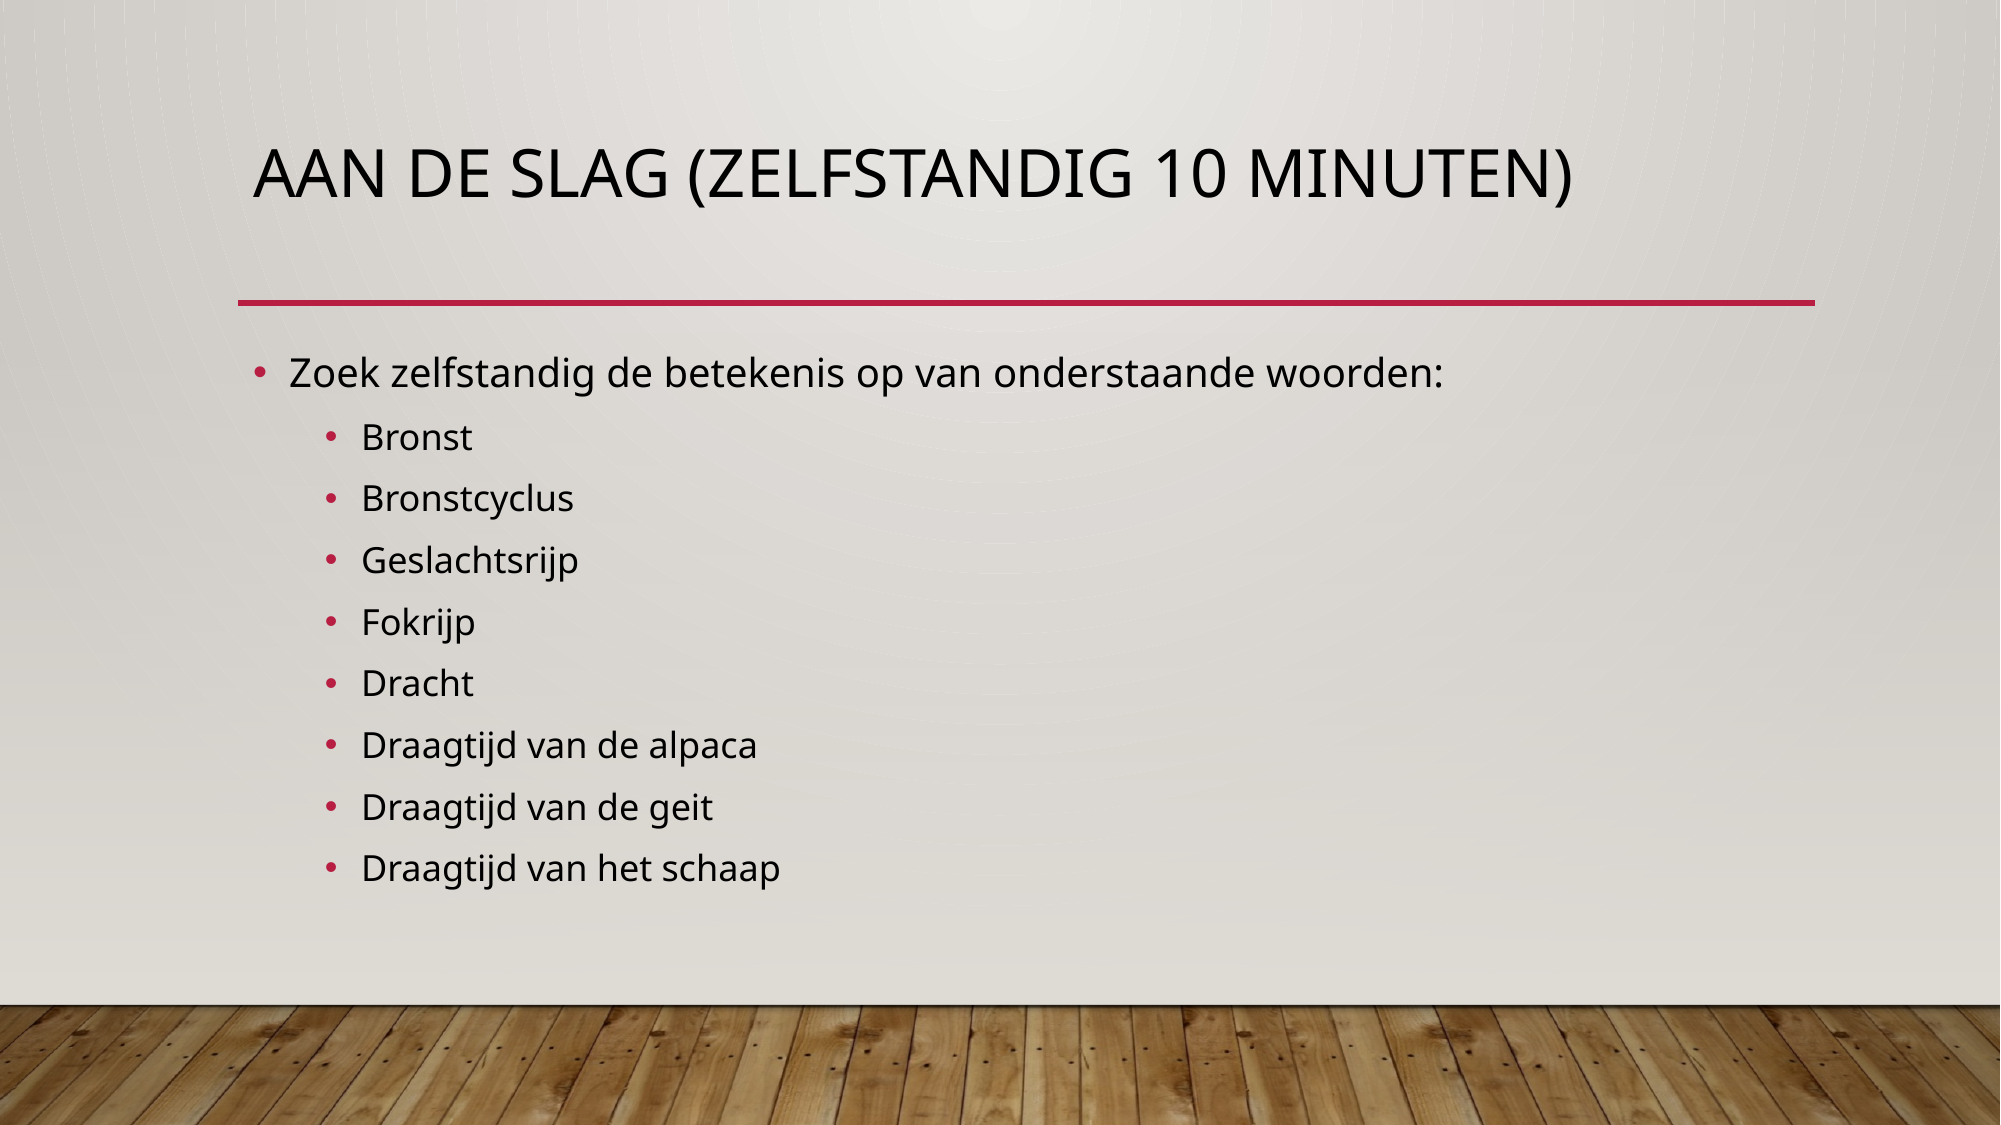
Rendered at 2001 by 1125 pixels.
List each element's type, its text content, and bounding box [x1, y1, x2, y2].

list Zoek zelfstandig de betekenis op van onderstaande woorden: Bronst Bronstcyclus Geslachtsrijp Fokrijp Dracht Draagtijd van de alpaca Draagtijd van de geit Draagtijd van het schaap [238, 330, 1814, 897]
title Aan de slag (zelfstandig 10 minuten) [238, 131, 1814, 305]
picture [0, 1005, 2000, 1125]
